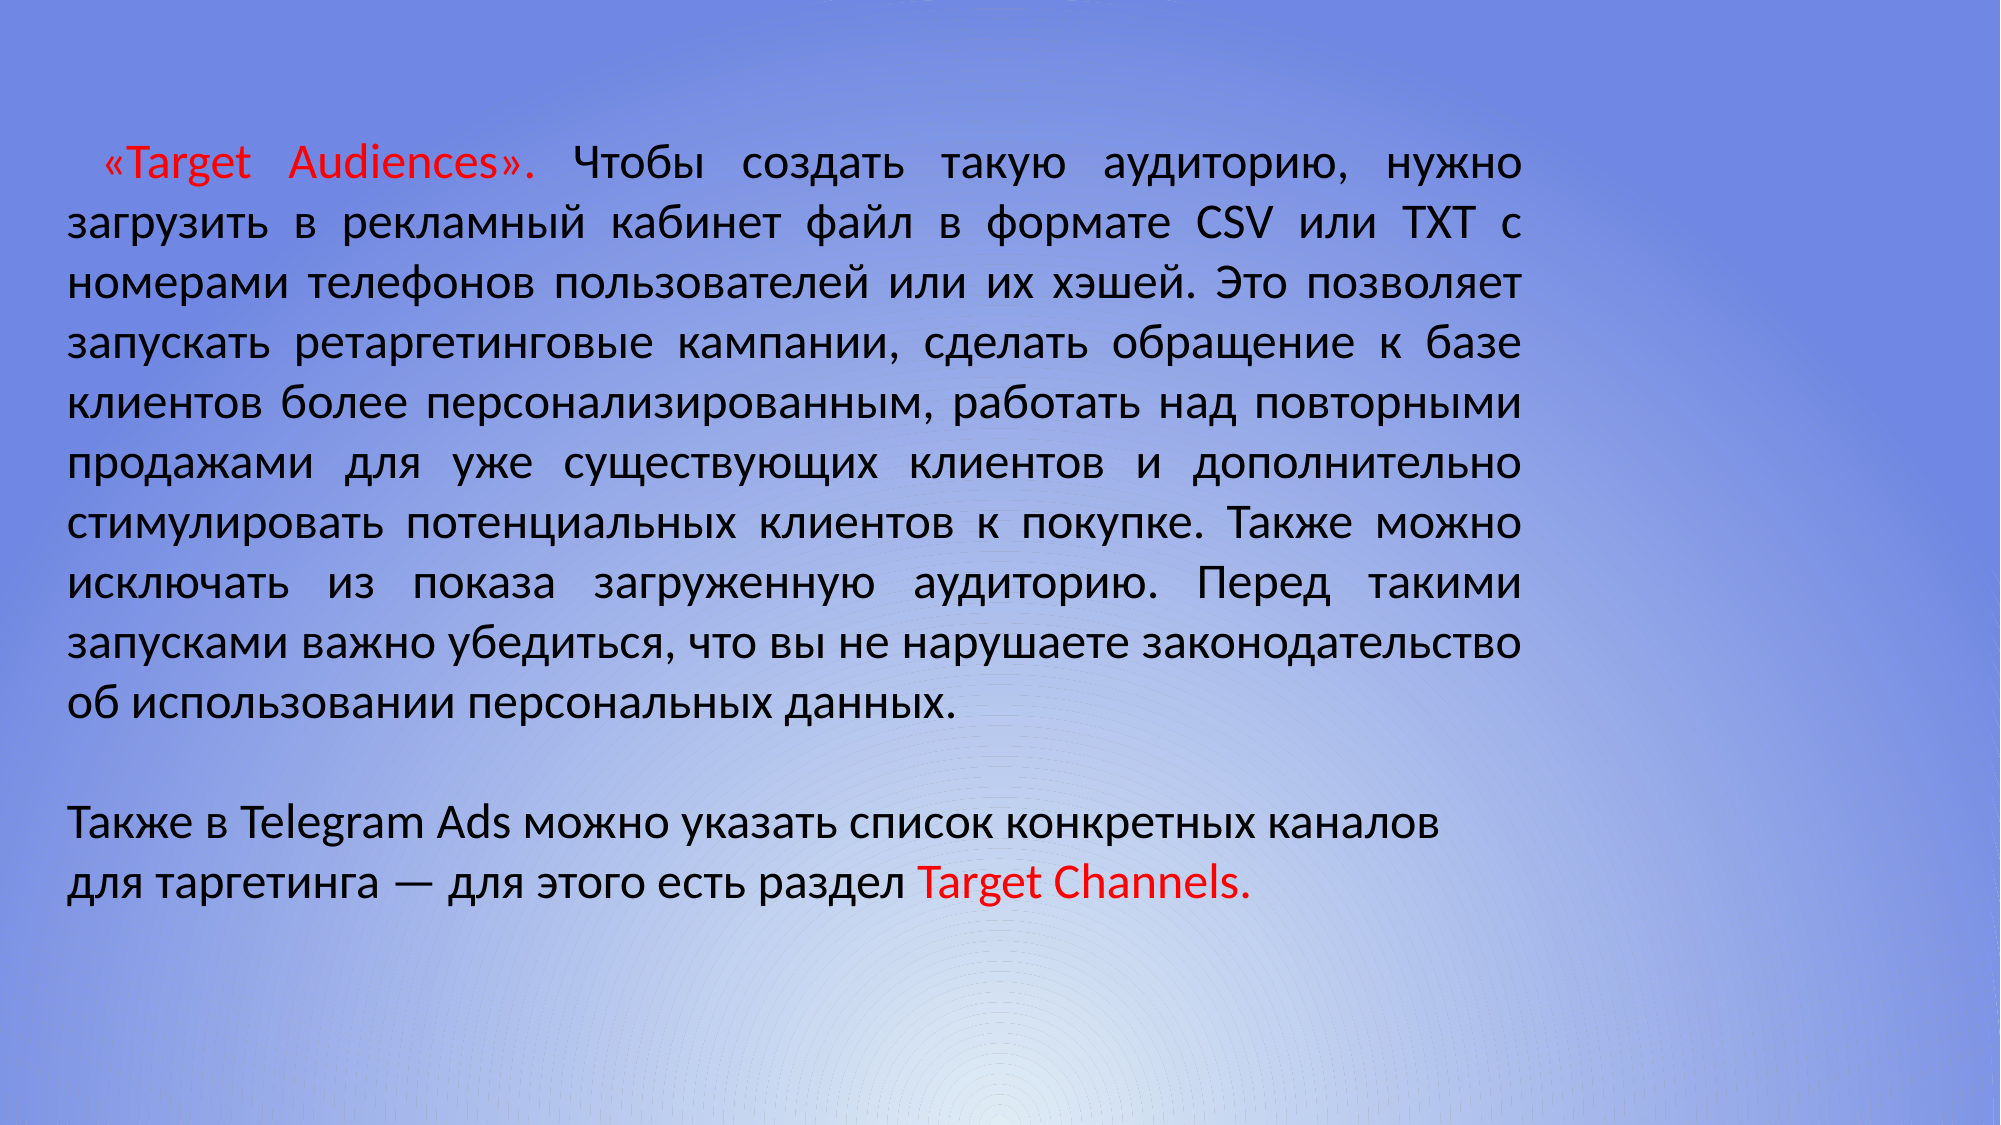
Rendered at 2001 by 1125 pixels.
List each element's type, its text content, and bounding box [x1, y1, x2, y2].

text_box «Target Audiences». Чтобы создать такую аудиторию, нужно загрузить в рекламный кабинет файл в формате CSV или TXT с номерами телефонов пользователей или их хэшей. Это позволяет запускать ретаргетинговые кампании, сделать обращение к базе клиентов более персонализированным, работать над повторными продажами для уже существующих клиентов и дополнительно стимулировать потенциальных клиентов к покупке. Также можно исключать из показа загруженную аудиторию. Перед такими запусками важно убедиться, что вы не нарушаете законодательство об использовании персональных данных. Также в Telegram Ads можно указать список конкретных каналов для таргетинга — для этого есть раздел Target Channels. [52, 121, 1538, 916]
